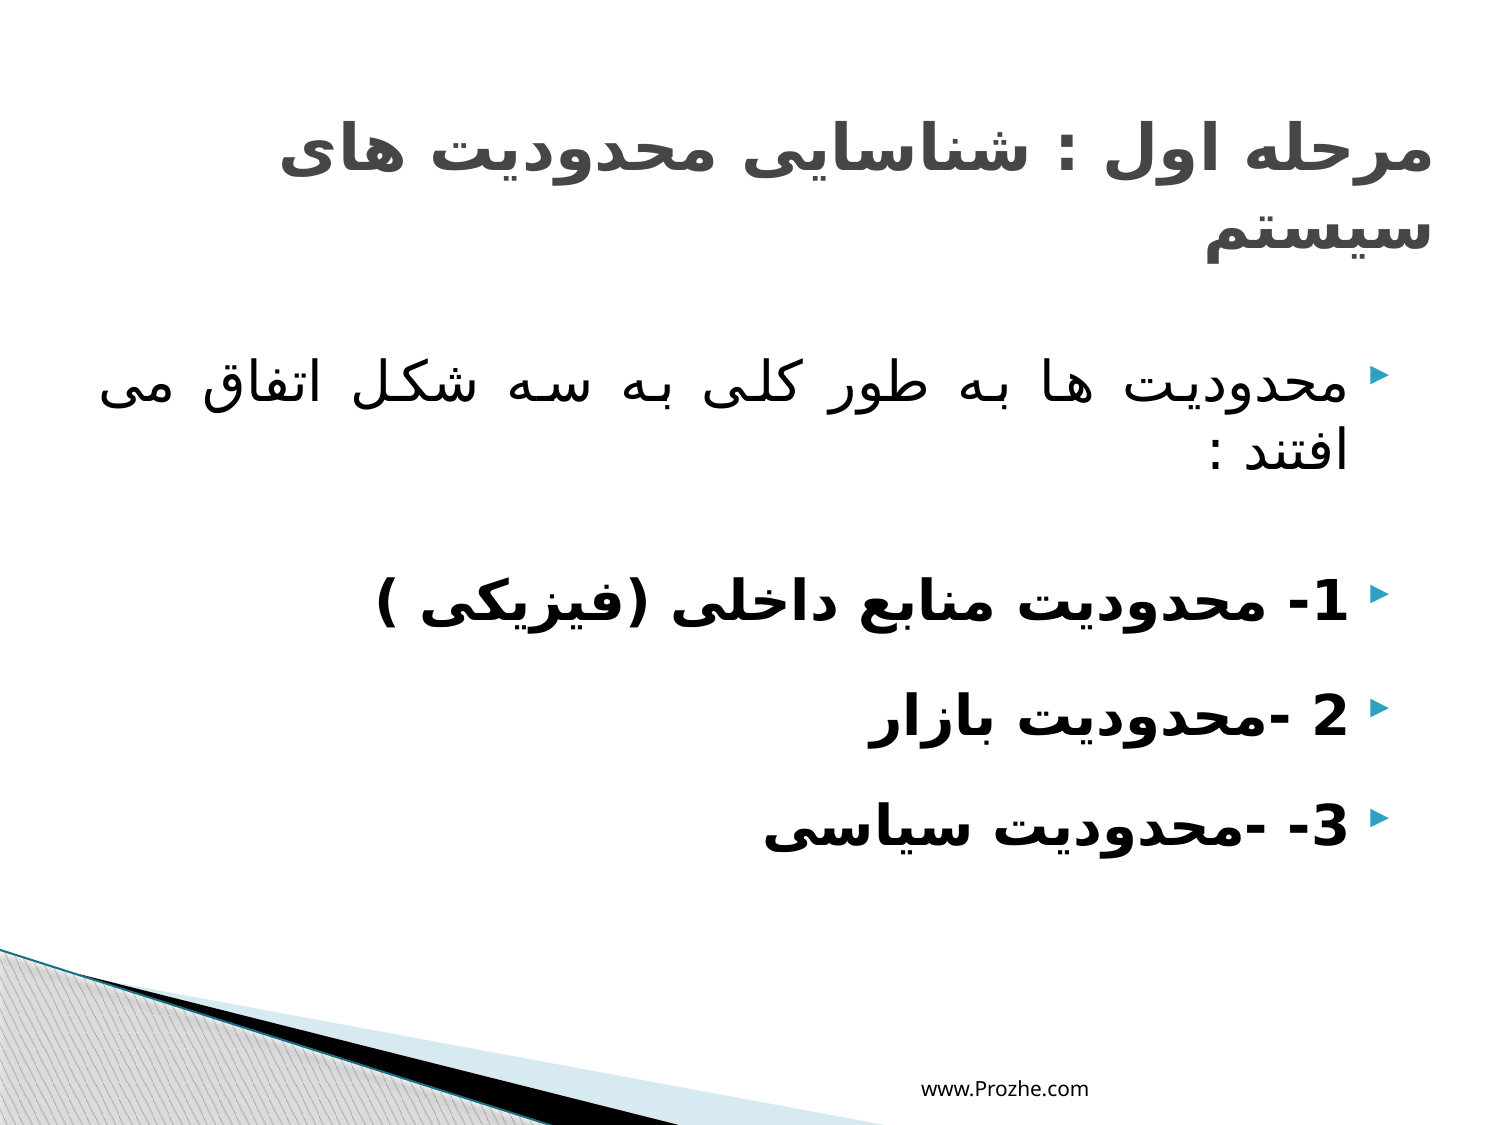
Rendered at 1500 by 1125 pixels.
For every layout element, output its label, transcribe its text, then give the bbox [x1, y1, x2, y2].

list محدودیت ها به طور کلی به سه شکل اتفاق می افتند : 1- محدودیت منابع داخلی (فیزیکی ) 2 -محدودیت بازار 3- -محدودیت سیاسی [75, 338, 1425, 1038]
title مرحله اول : شناسایی محدودیت های سیستم [100, 90, 1451, 278]
footer www.Prozhe.com [718, 1051, 1105, 1112]
